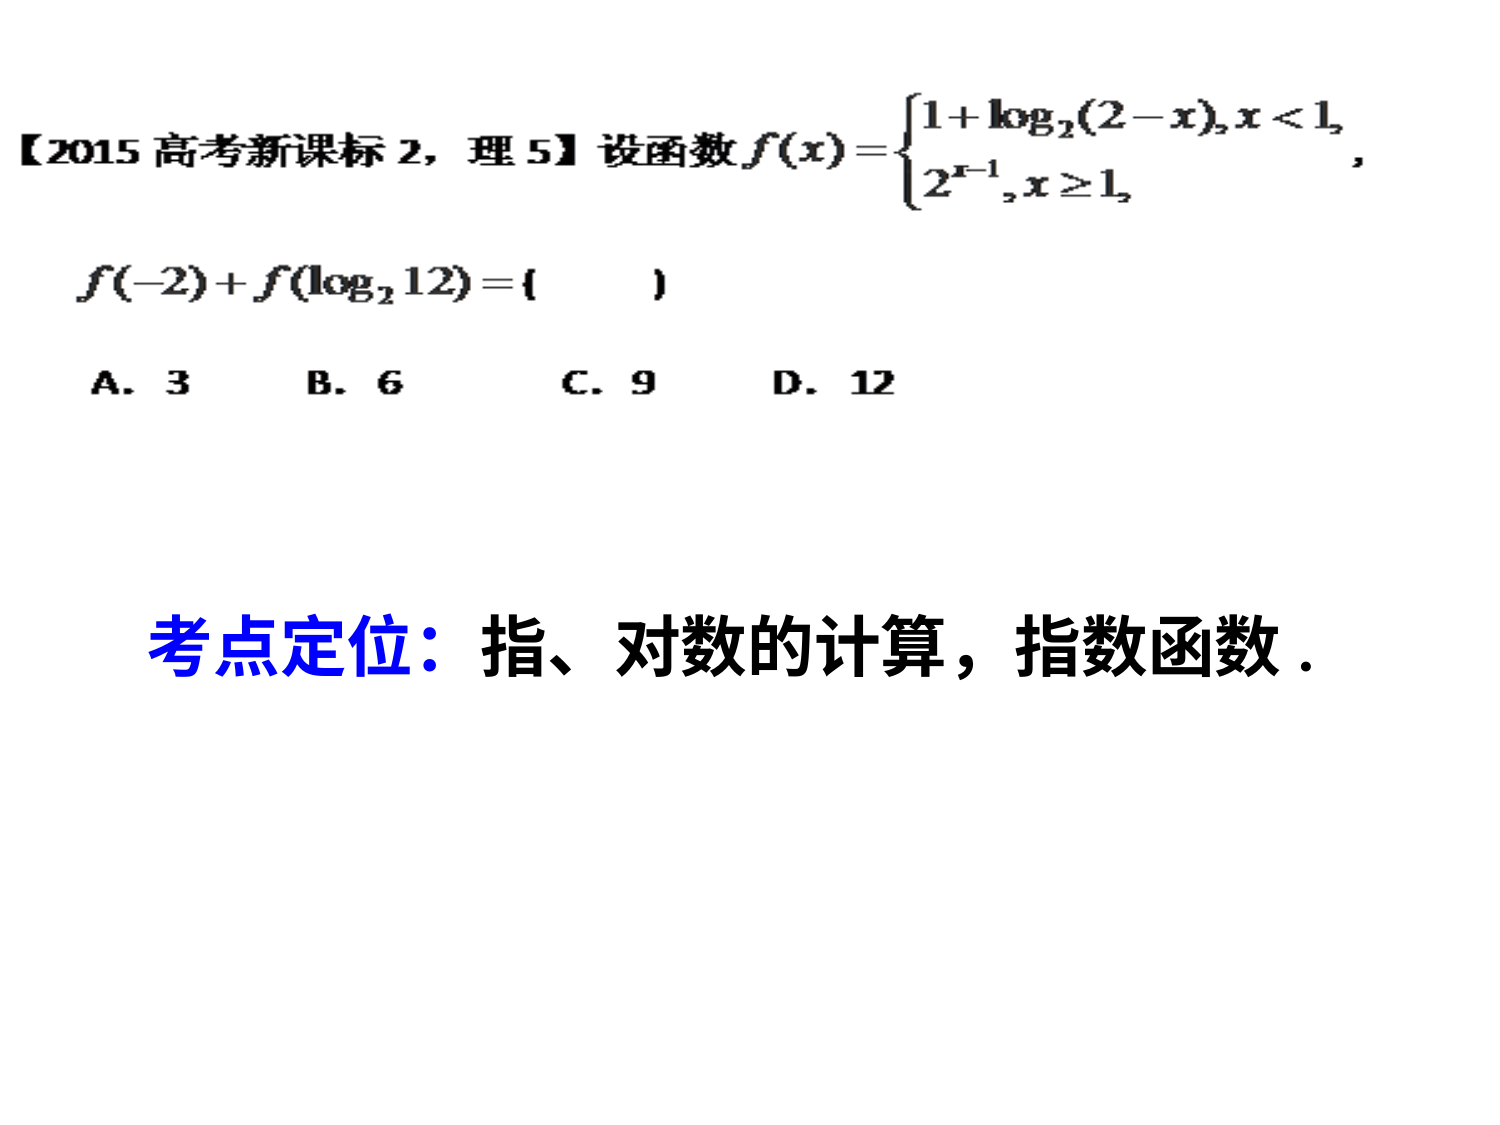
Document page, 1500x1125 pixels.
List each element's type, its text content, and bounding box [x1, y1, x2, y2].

text_box 考点定位：指、对数的计算，指数函数. [81, 597, 1418, 693]
picture [0, 70, 1429, 423]
